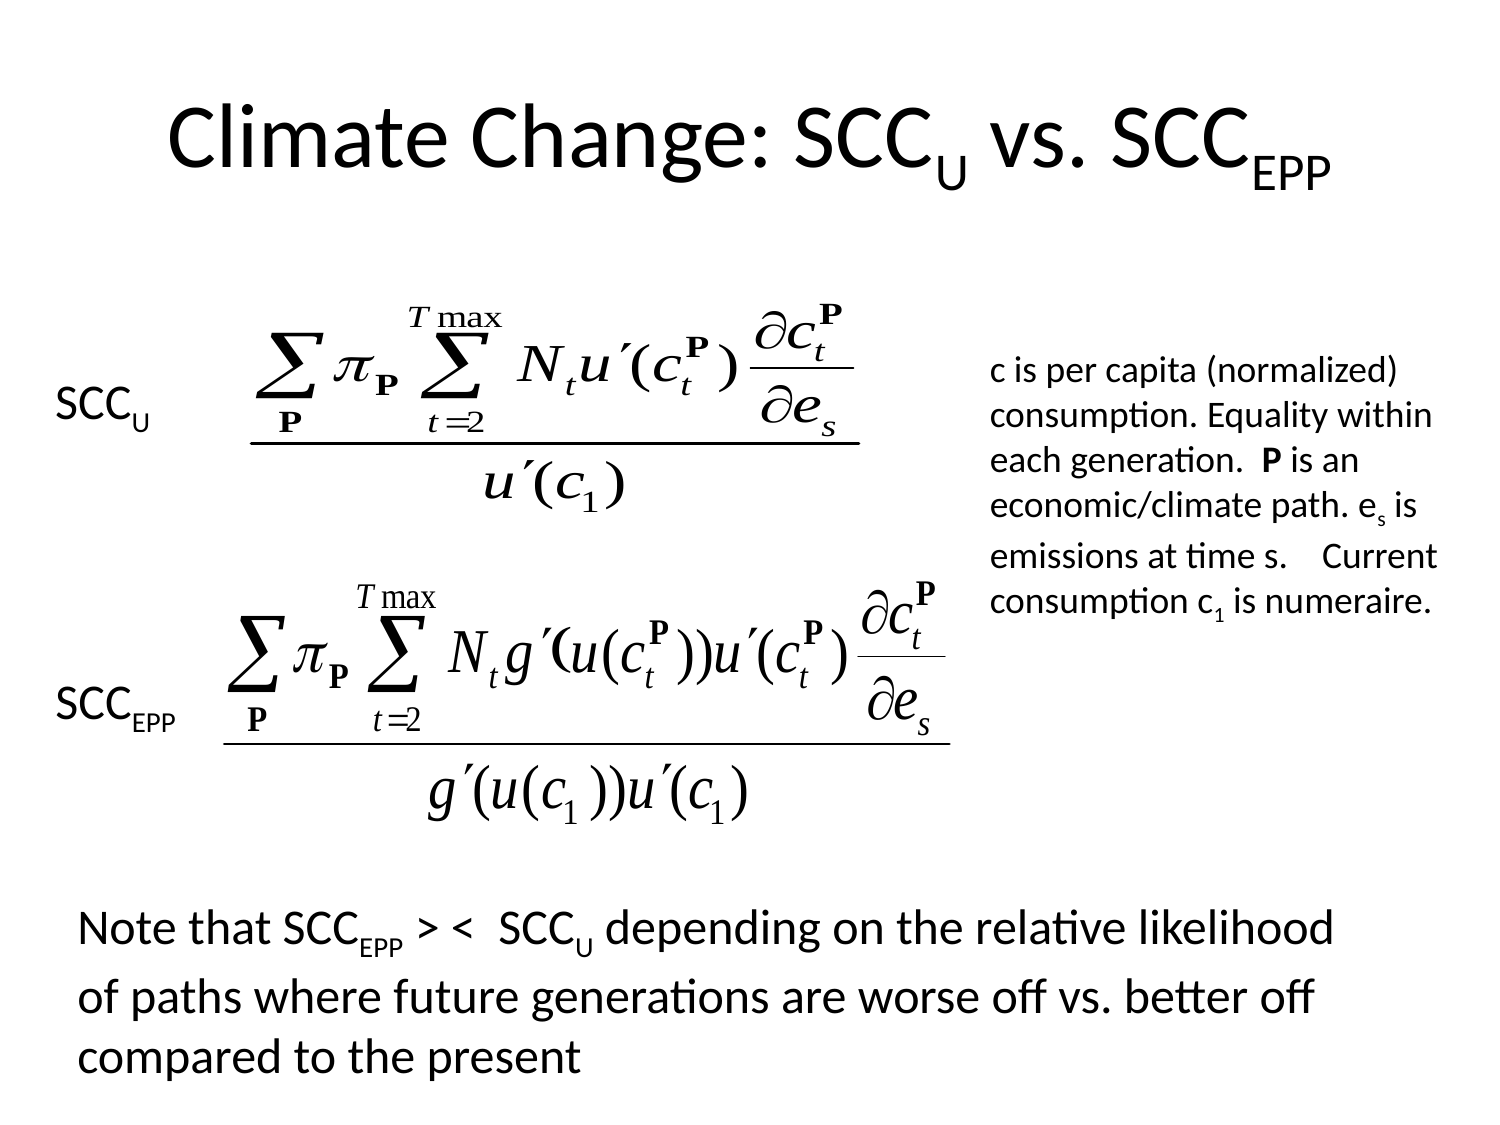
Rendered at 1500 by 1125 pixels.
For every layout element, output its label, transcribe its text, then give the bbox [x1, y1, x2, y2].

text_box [239, 287, 873, 524]
text_box SCCU [40, 362, 188, 446]
text_box c is per capita (normalized) consumption. Equality within each generation. P is an economic/climate path. es is emissions at time s. Current consumption c1 is numeraire. [975, 337, 1475, 635]
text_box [214, 562, 961, 838]
text_box SCCEPP [40, 662, 209, 746]
title Climate Change: SCCU vs. SCCEPP [75, 45, 1425, 233]
text_box Note that SCCEPP > < SCCU depending on the relative likelihood of paths where future generations are worse off vs. better off compared to the present [62, 887, 1388, 1091]
